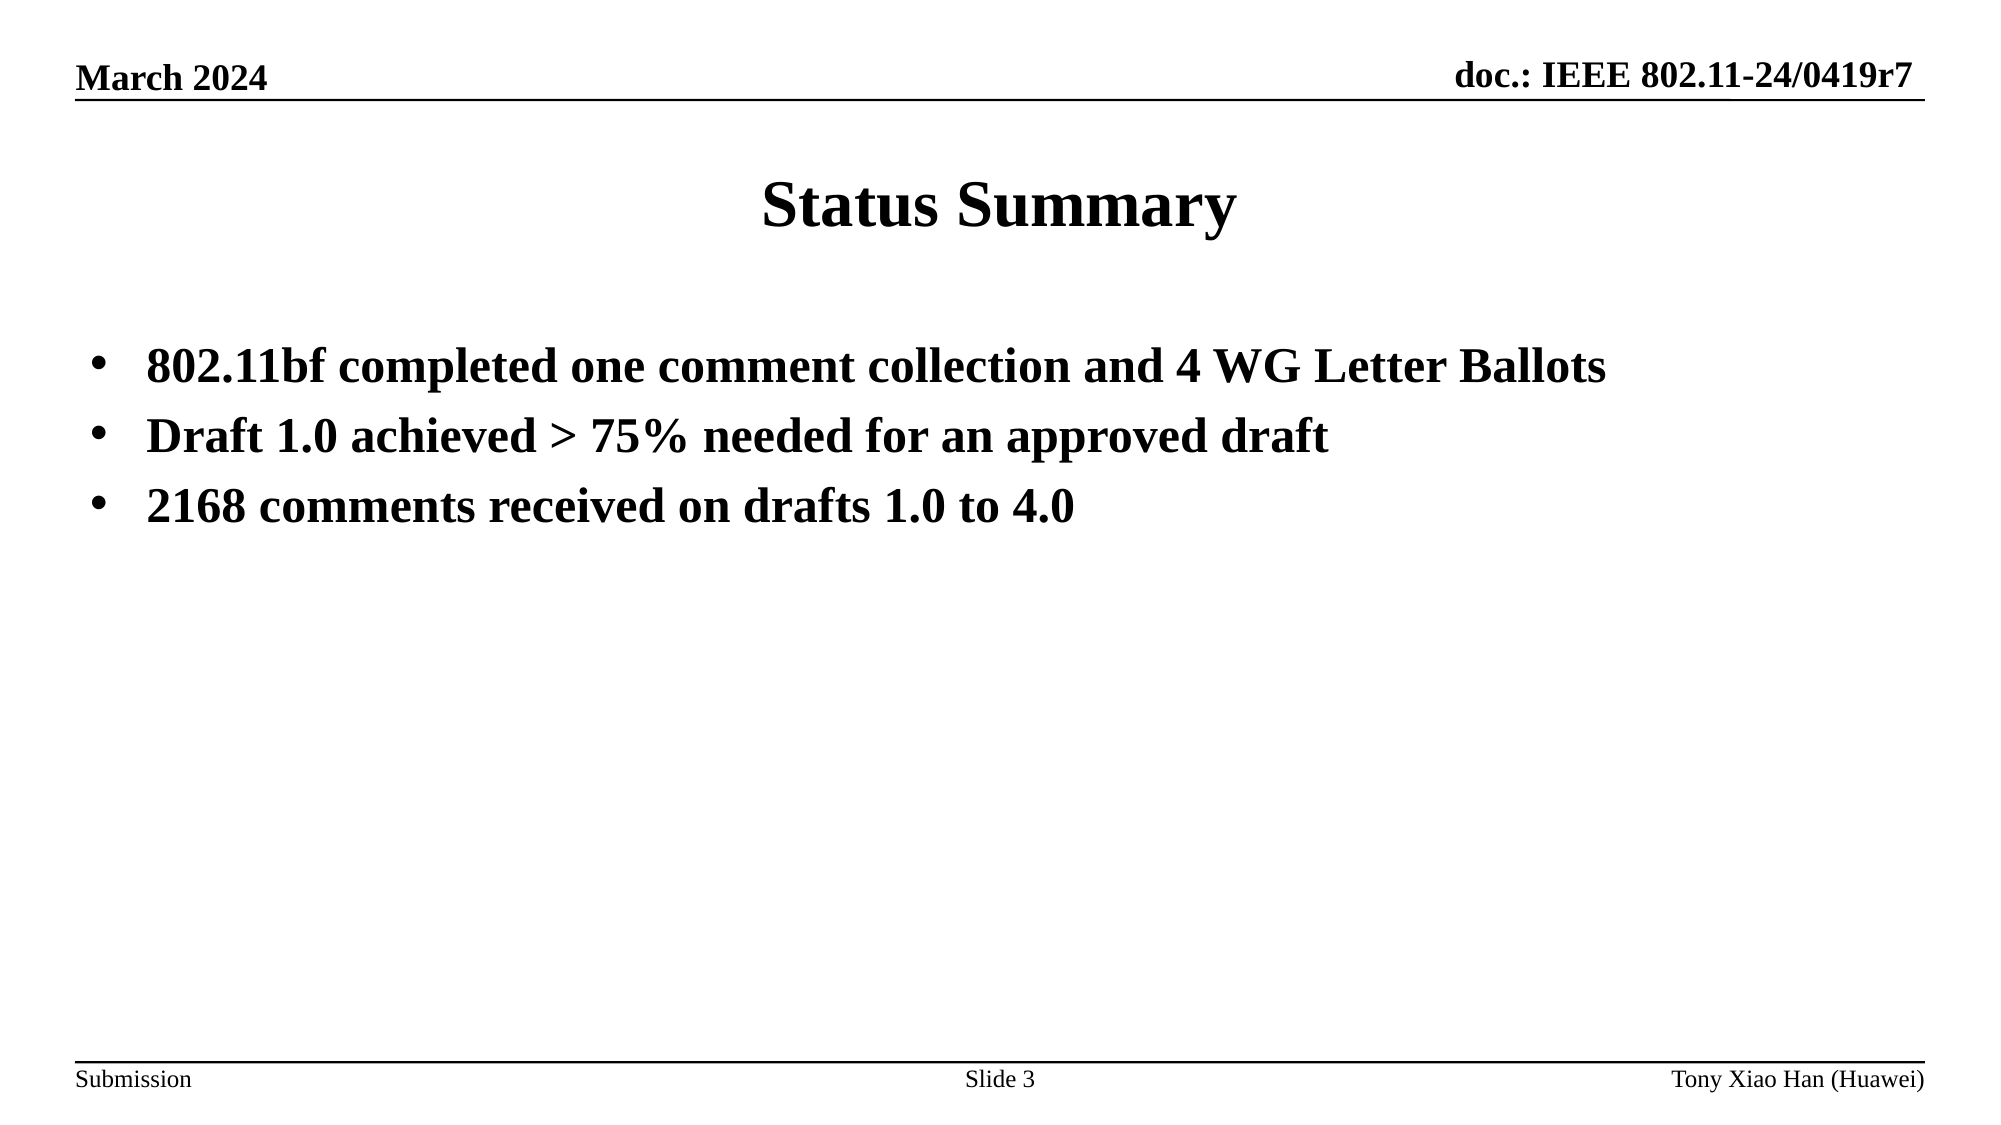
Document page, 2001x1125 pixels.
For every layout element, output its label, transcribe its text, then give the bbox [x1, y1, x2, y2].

list 802.11bf completed one comment collection and 4 WG Letter Ballots Draft 1.0 achieved > 75% needed for an approved draft 2168 comments received on drafts 1.0 to 4.0 [75, 324, 1938, 1000]
title Status Summary [150, 112, 1850, 288]
